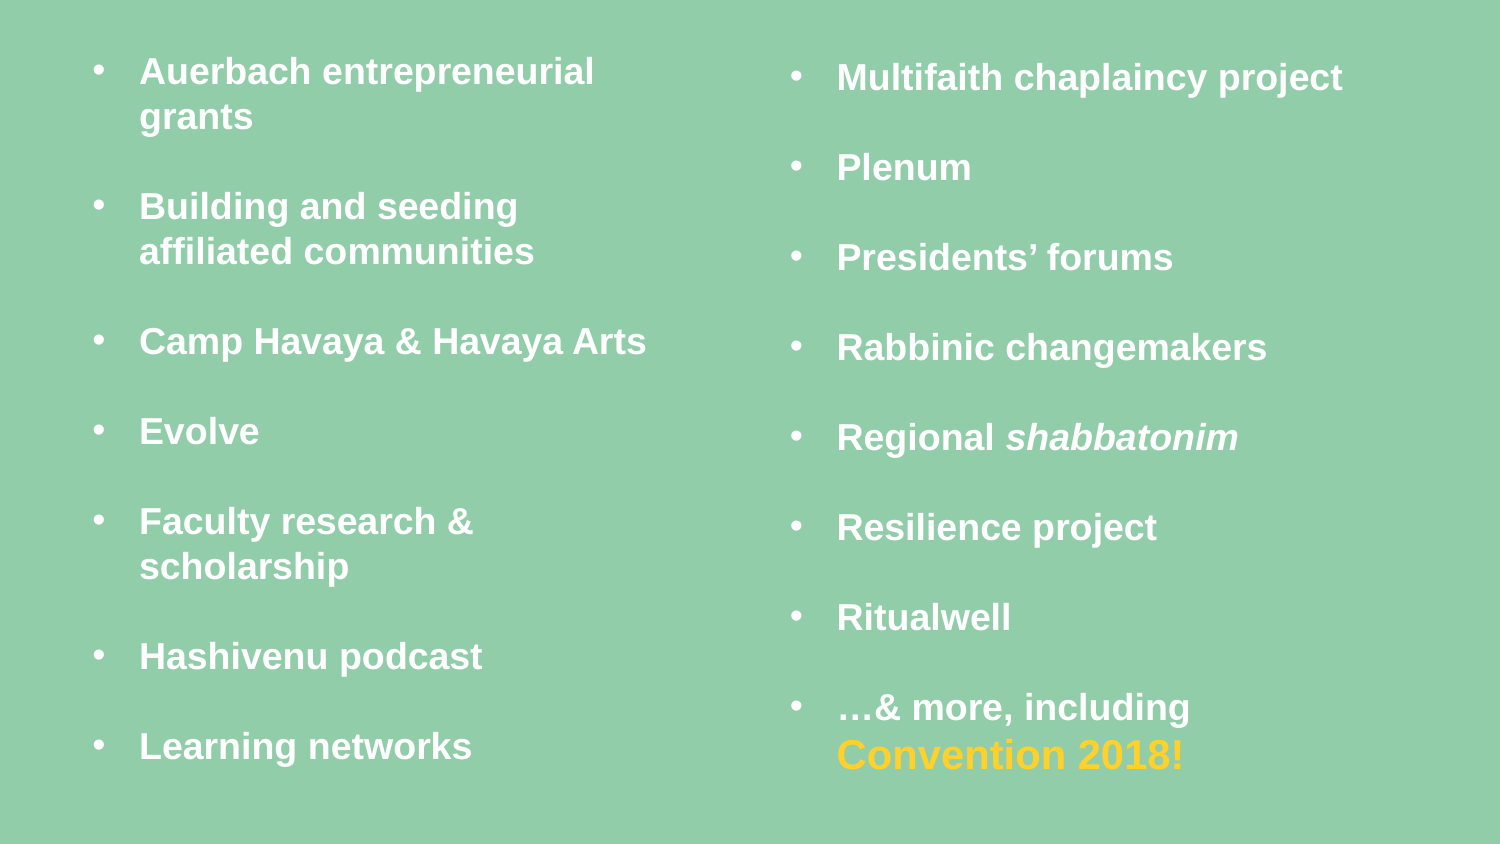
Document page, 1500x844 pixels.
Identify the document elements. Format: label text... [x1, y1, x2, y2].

text_box Multifaith chaplaincy project Plenum Presidents’ forums Rabbinic changemakers Regional shabbatonim Resilience project Ritualwell …& more, including Convention 2018! [774, 45, 1374, 844]
text_box Auerbach entrepreneurial grants Building and seeding affiliated communities Camp Havaya & Havaya Arts Evolve Faculty research & scholarship Hashivenu podcast Learning networks Public issue advocacy [77, 40, 677, 844]
